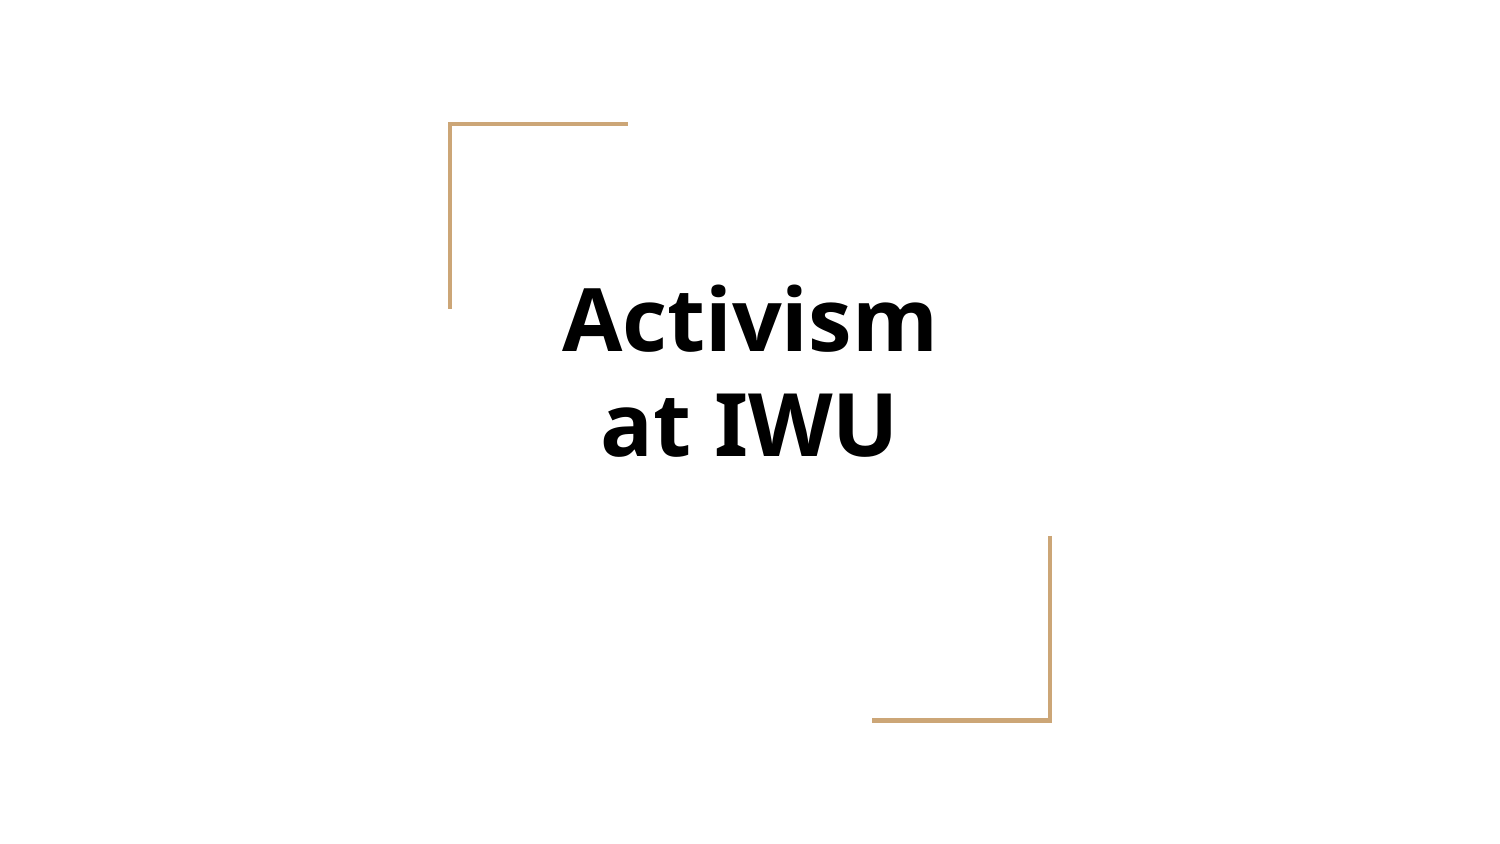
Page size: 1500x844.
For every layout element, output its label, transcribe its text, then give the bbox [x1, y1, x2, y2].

title Activism at IWU [499, 236, 1001, 490]
